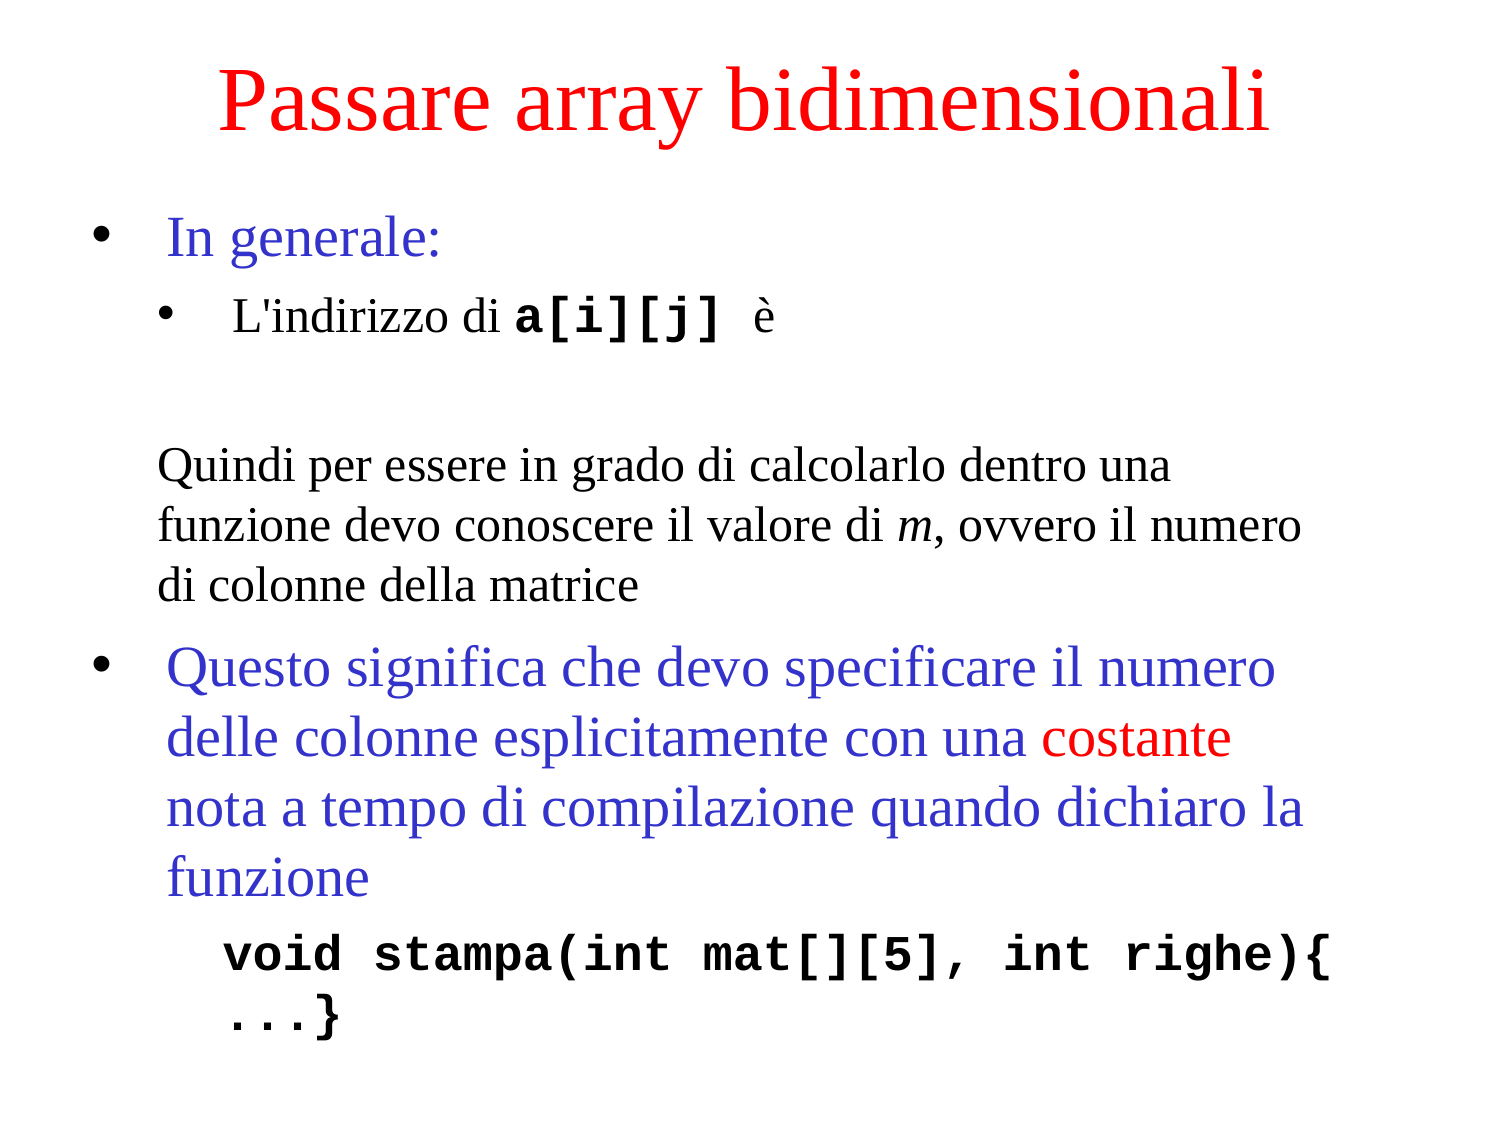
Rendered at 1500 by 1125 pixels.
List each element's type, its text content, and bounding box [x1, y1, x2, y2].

title Passare array bidimensionali [107, 0, 1383, 188]
